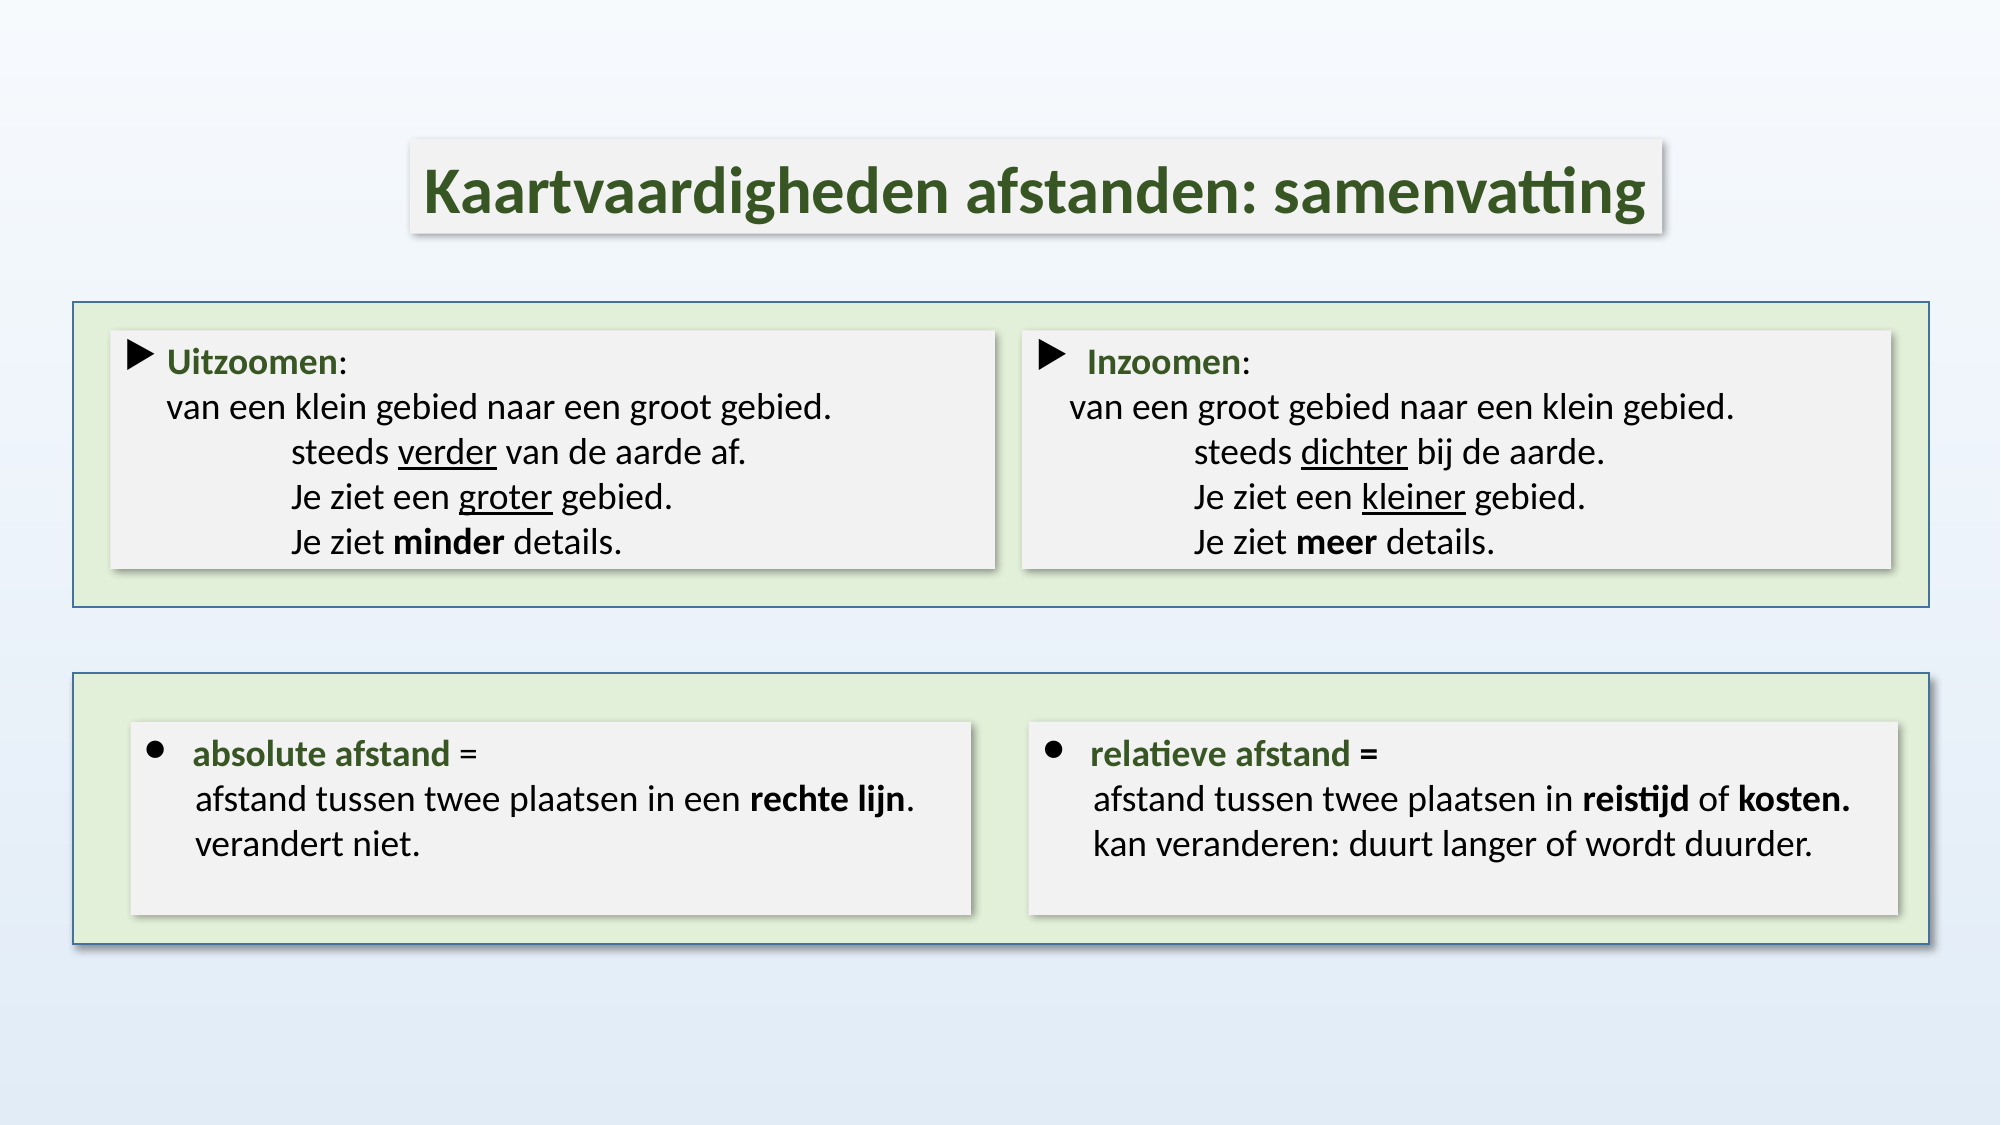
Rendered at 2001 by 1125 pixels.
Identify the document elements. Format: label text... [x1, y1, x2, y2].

text_box [72, 301, 1930, 608]
text_box Inzoomen: van een groot gebied naar een klein gebied. steeds dichter bij de aarde. Je ziet een kleiner gebied. Je ziet meer details. [1021, 330, 1892, 569]
text_box Uitzoomen: van een klein gebied naar een groot gebied. steeds verder van de aarde af. Je ziet een groter gebied. Je ziet minder details. [110, 330, 995, 569]
text_box absolute afstand = afstand tussen twee plaatsen in een rechte lijn. verandert niet. [130, 721, 971, 916]
text_box Kaartvaardigheden afstanden: samenvatting [409, 139, 1663, 234]
text_box [72, 672, 1930, 945]
text_box relatieve afstand = afstand tussen twee plaatsen in reistijd of kosten. kan veranderen: duurt langer of wordt duurder. [1028, 721, 1898, 916]
